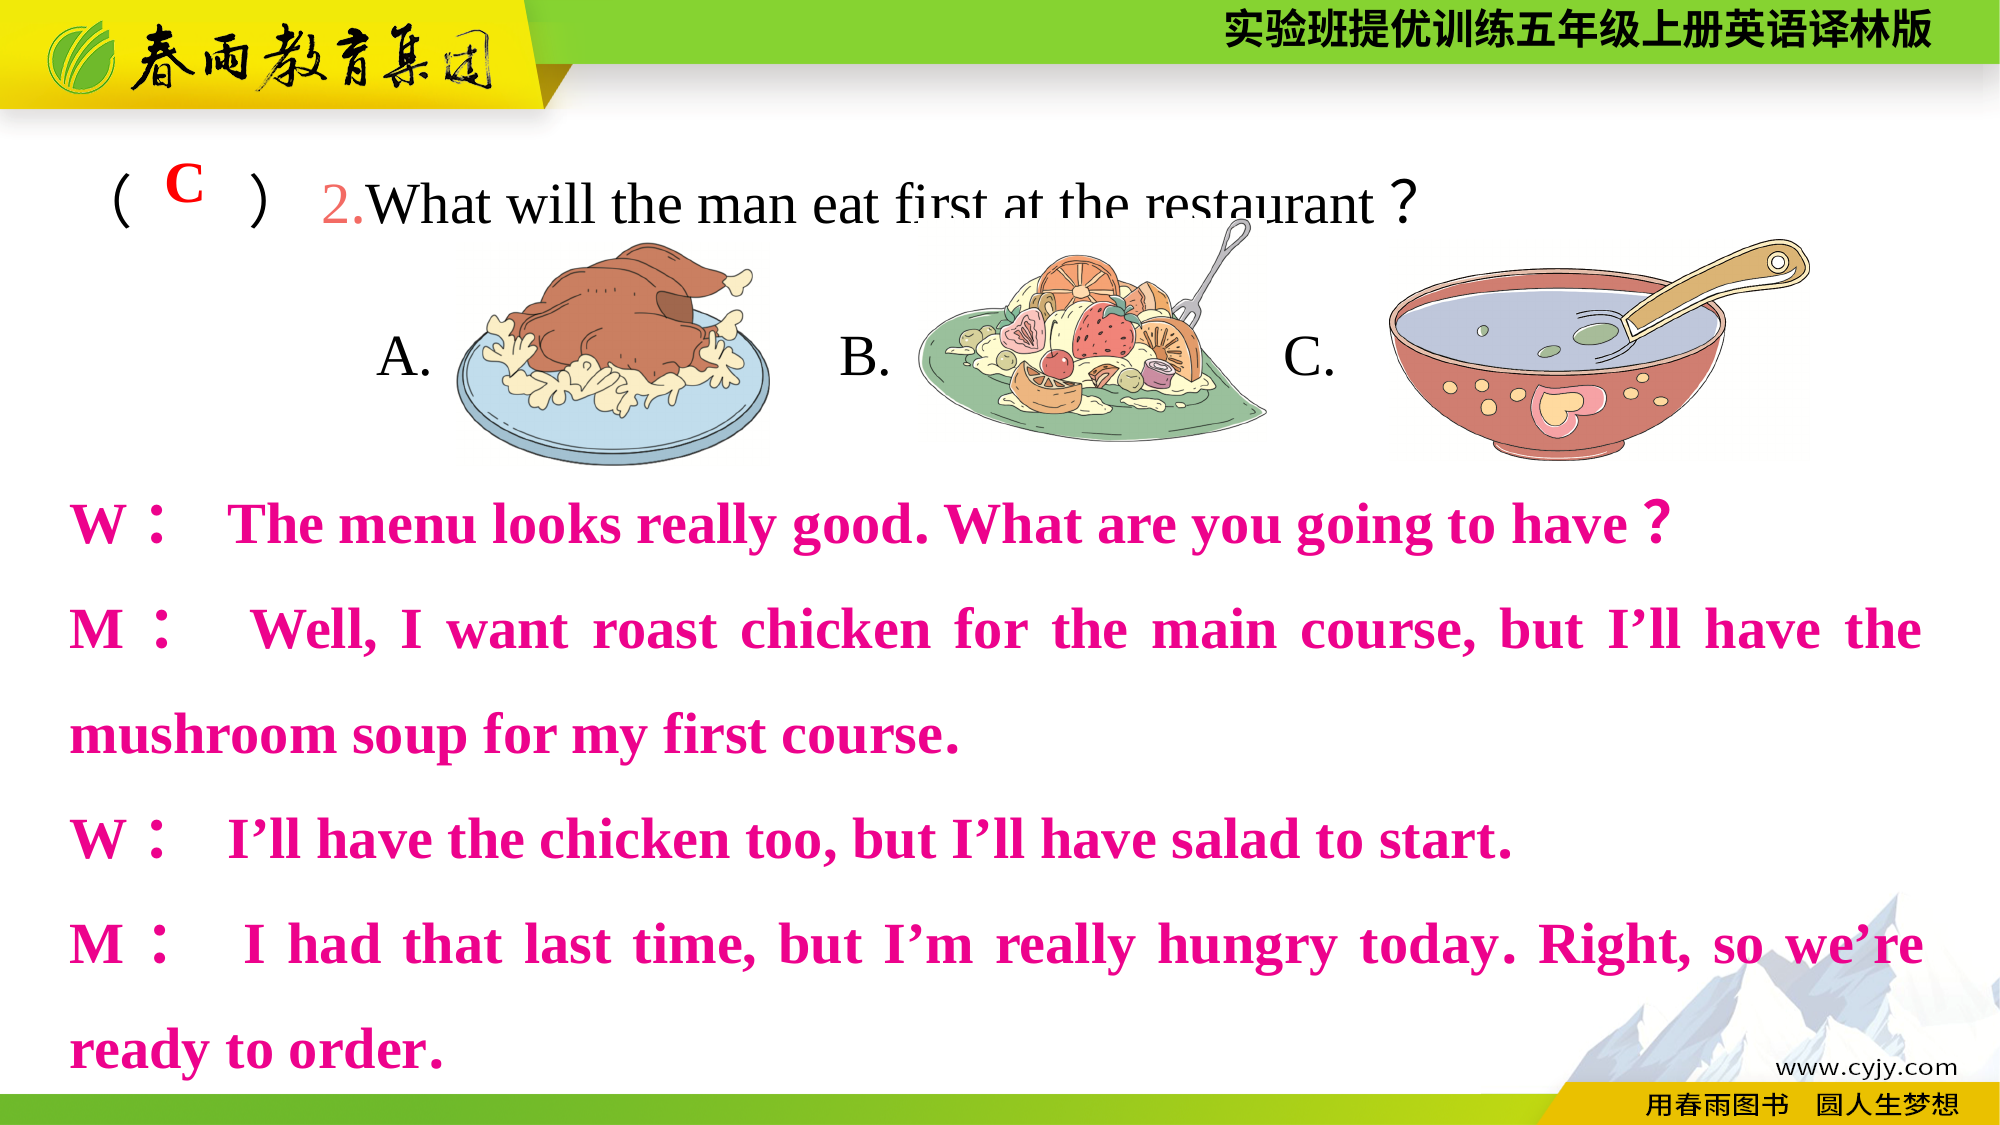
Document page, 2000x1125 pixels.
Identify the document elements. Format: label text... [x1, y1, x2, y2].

text_box A. B. C. [774, 275, 913, 395]
list （ ）2.What will the man eat first at the restaurant？ [59, 122, 1944, 231]
text_box C [149, 137, 222, 222]
text_box A. B. C. [1271, 275, 1384, 395]
text_box A. B. C. [361, 275, 451, 395]
text_box W： The menu looks really good. What are you going to have？ M： Well, I want roast chicken for the main course, but I’ll have the mushroom soup for my first course. W： I’ll have the chicken too, but I’ll have salad to start. M： I had that last time, but I’m really hungry today. Right, so we’re ready to order. [54, 442, 1939, 1088]
picture [0, 0, 2000, 1125]
